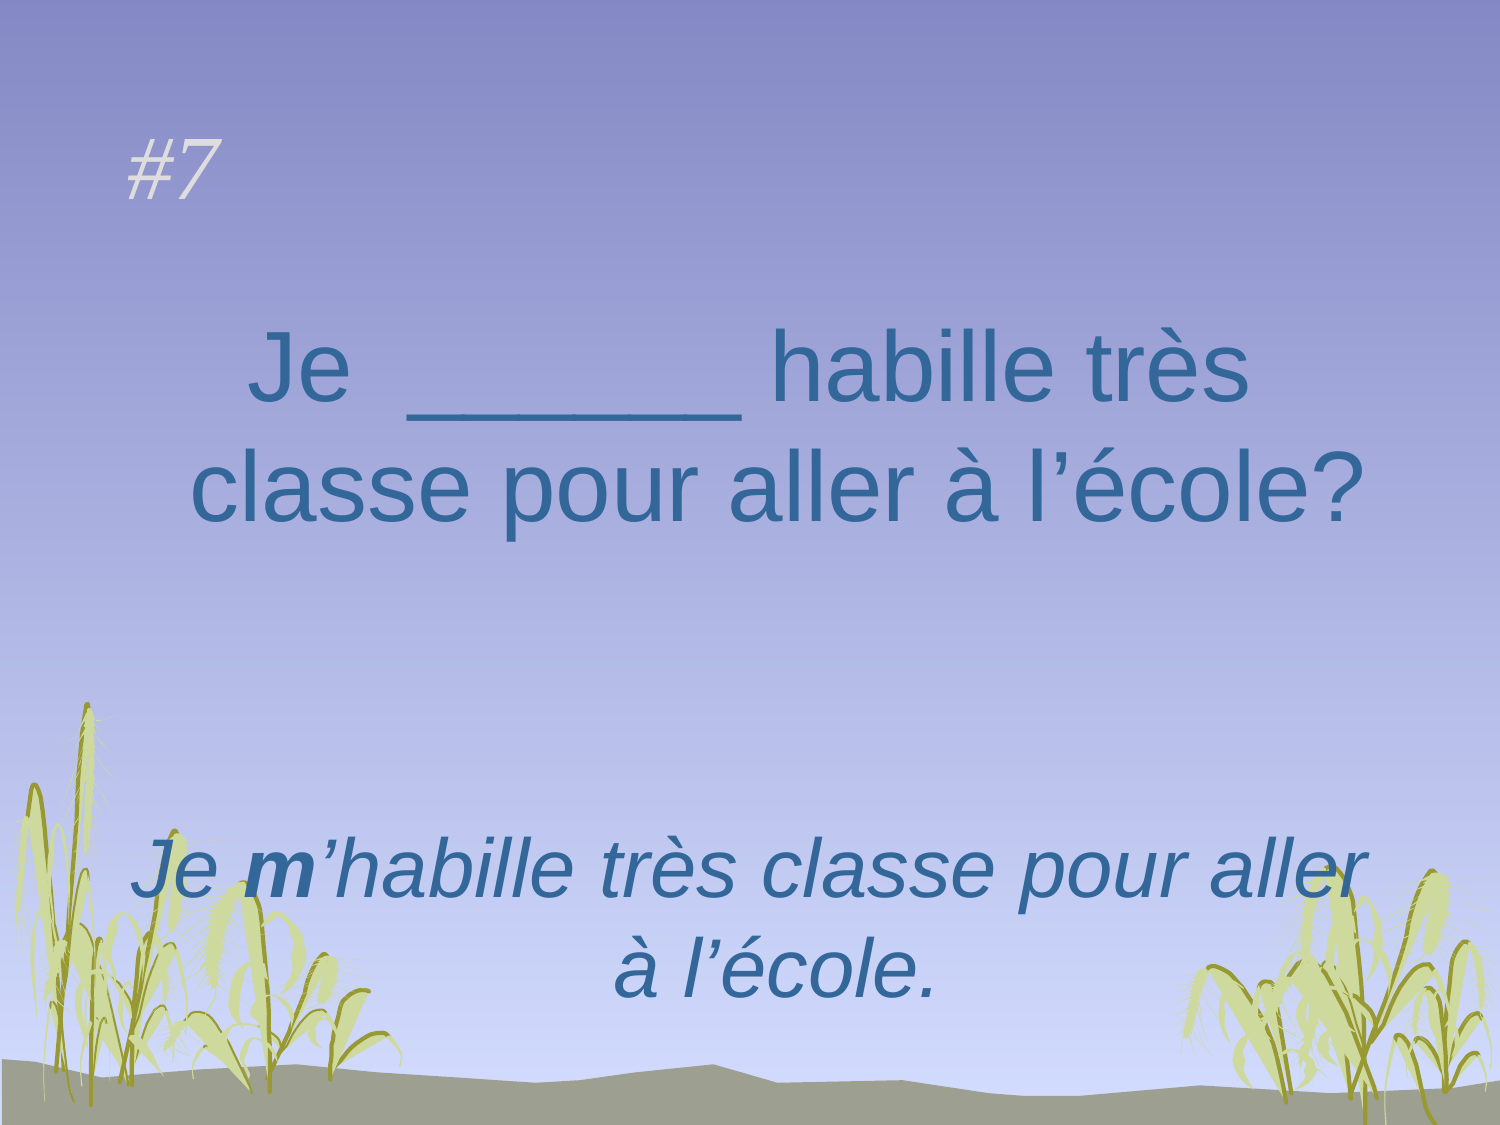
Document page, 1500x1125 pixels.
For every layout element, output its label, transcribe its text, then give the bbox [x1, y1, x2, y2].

title #7 [112, 68, 1388, 257]
list Je ______ habille très classe pour aller à l’école? Je m’habille très classe pour aller à l’école. [112, 293, 1388, 969]
